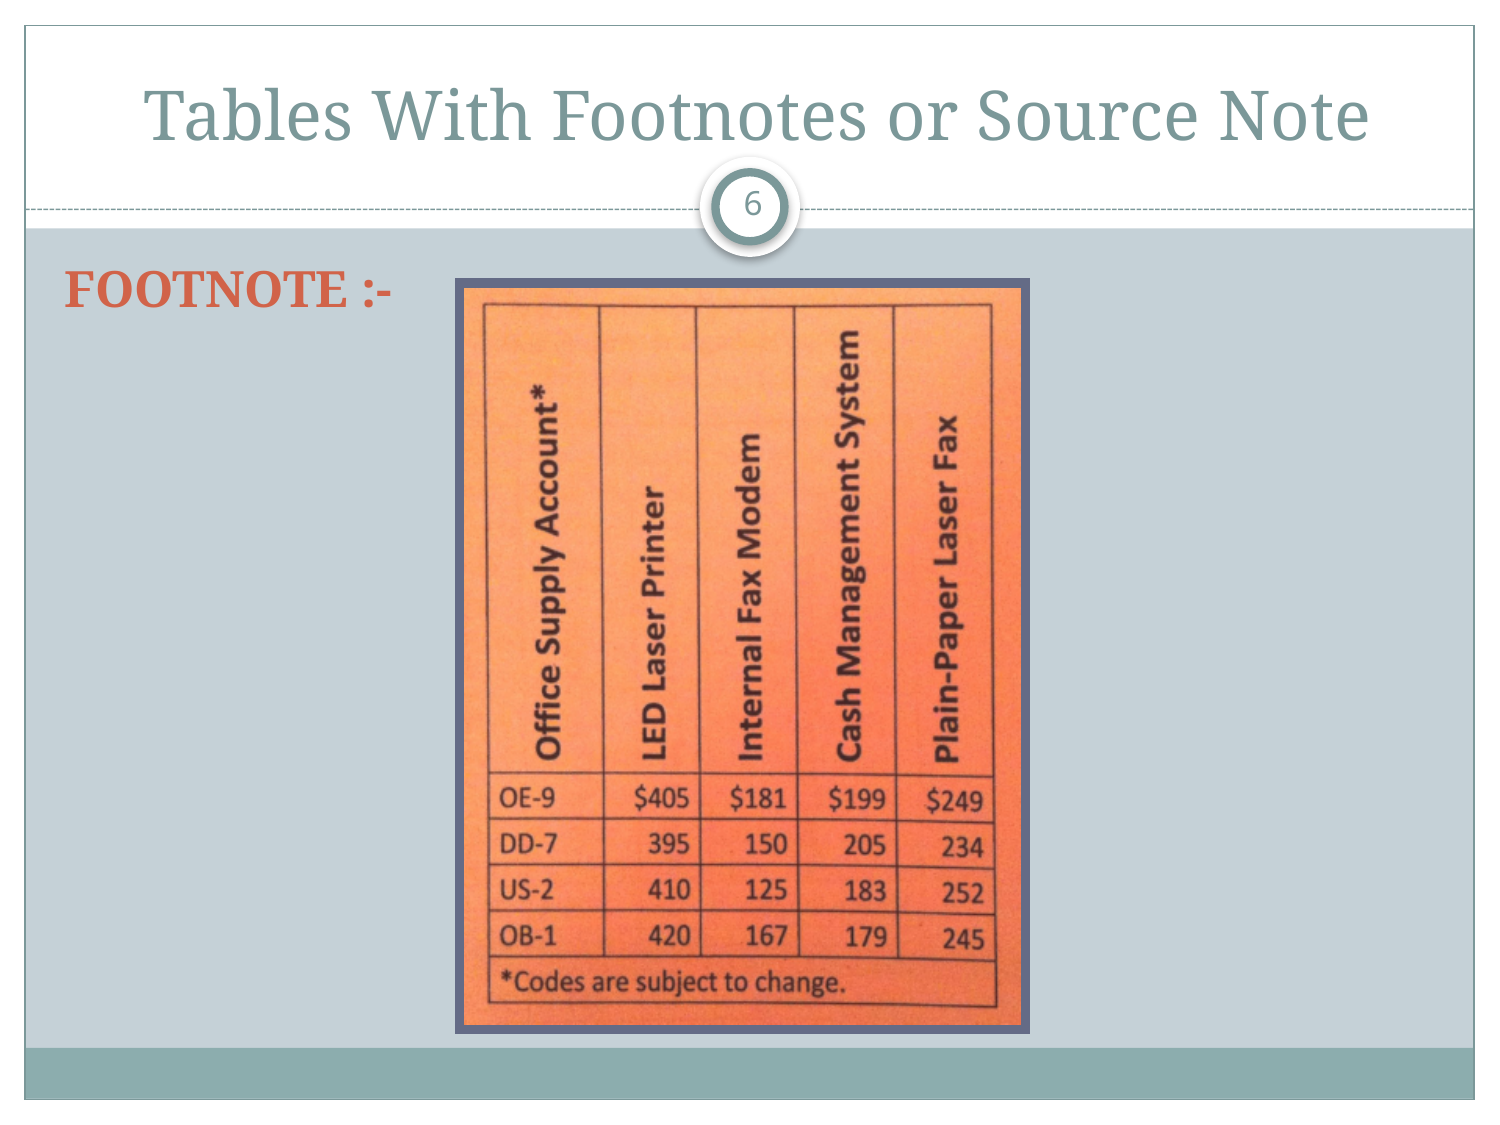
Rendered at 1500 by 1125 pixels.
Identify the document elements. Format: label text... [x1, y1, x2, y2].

picture [464, 287, 1021, 1026]
slide_number 6 [715, 168, 791, 241]
list FOOTNOTE :- [49, 250, 1445, 1001]
title Tables With Footnotes or Source Note [49, 37, 1450, 162]
